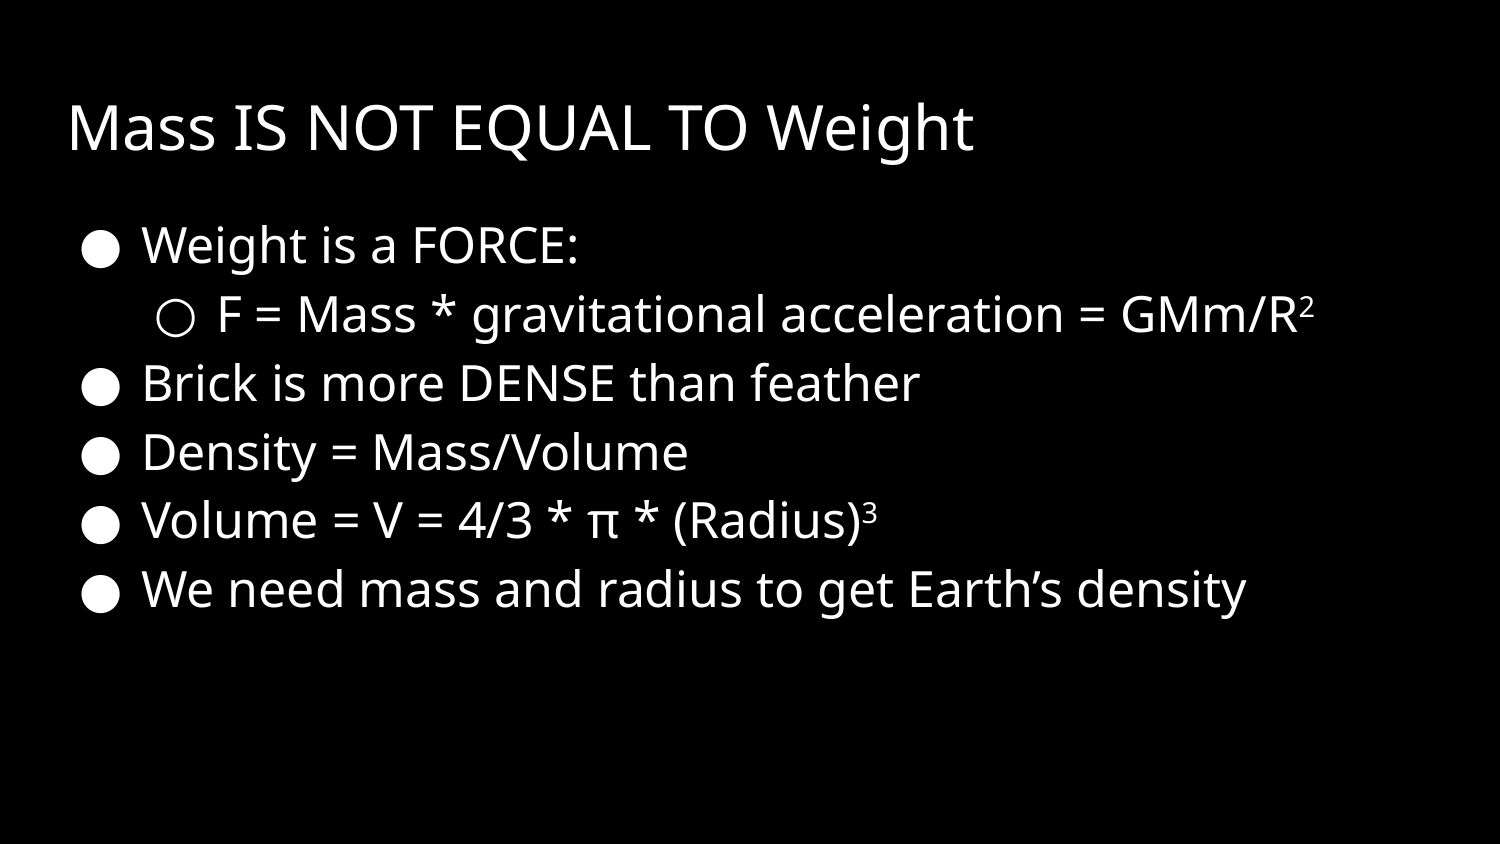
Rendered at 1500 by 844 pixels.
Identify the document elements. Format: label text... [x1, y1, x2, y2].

list Weight is a FORCE: F = Mass * gravitational acceleration = GMm/R2 Brick is more DENSE than feather Density = Mass/Volume Volume = V = 4/3 * π * (Radius)3 We need mass and radius to get Earth’s density [51, 189, 1449, 750]
title Mass IS NOT EQUAL TO Weight [51, 72, 1449, 167]
